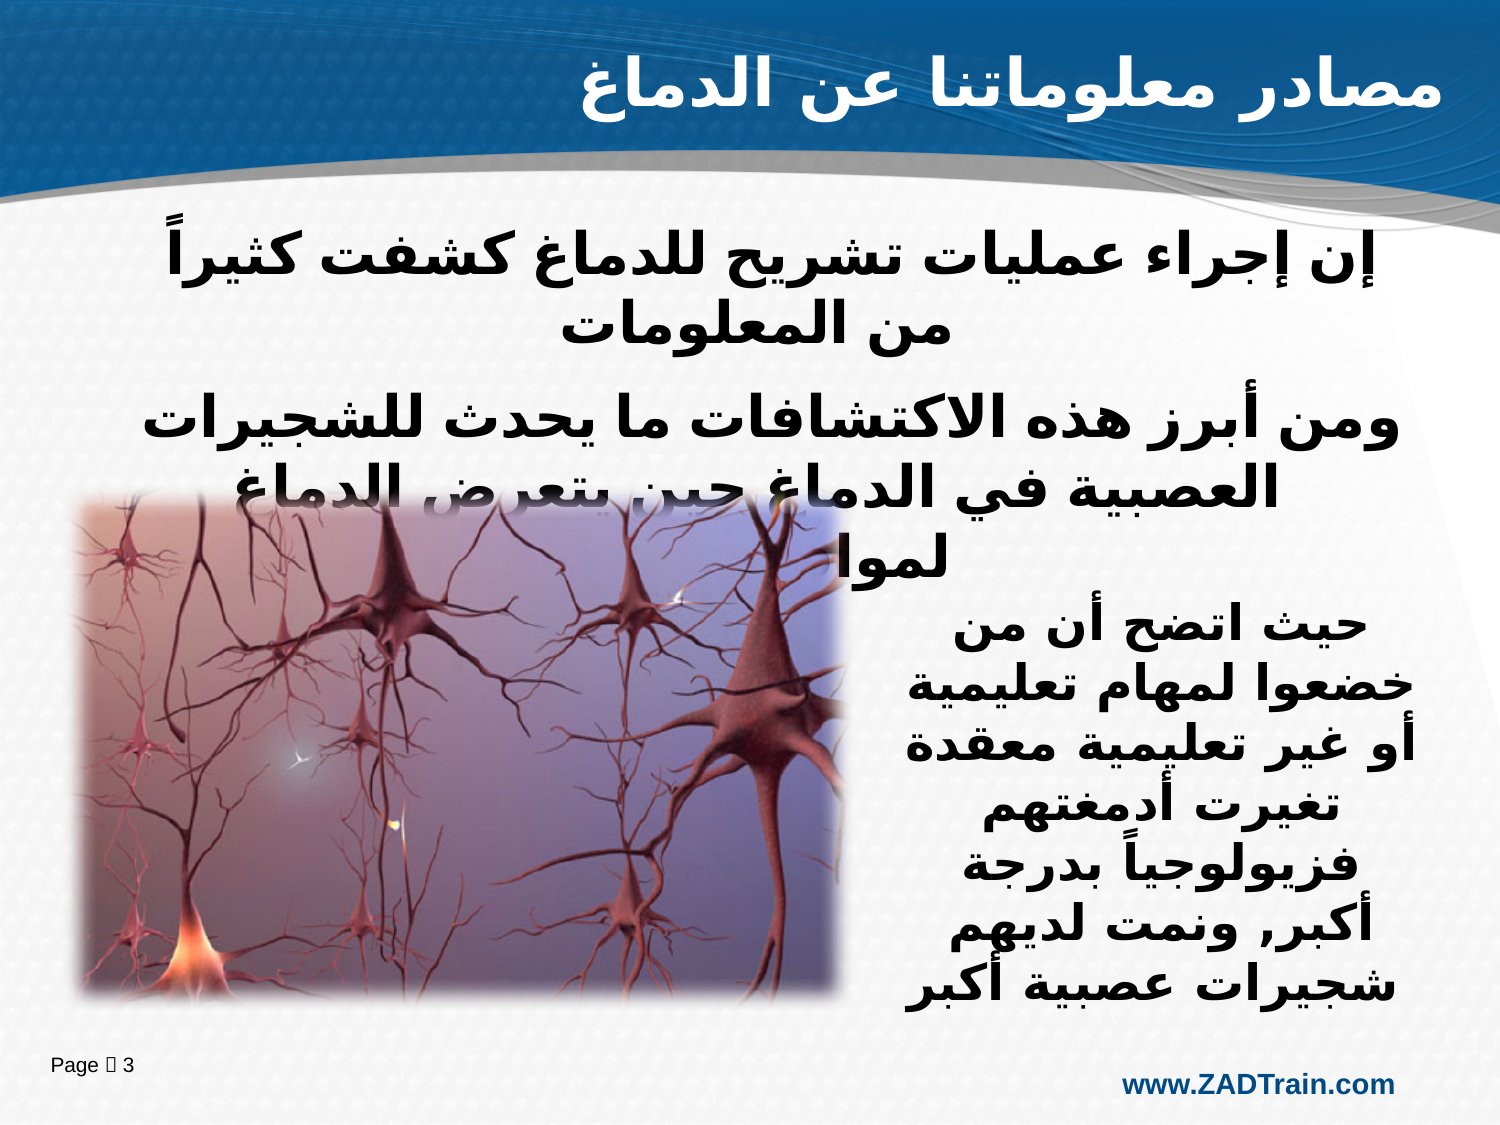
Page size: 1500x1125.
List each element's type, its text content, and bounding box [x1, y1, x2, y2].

text_box حيث اتضح أن من خضعوا لمهام تعليمية أو غير تعليمية معقدة تغيرت أدمغتهم فزيولوجياً بدرجة أكبر, ونمت لديهم شجيرات عصبية أكبر [884, 582, 1439, 1068]
picture [0, 0, 1500, 1125]
title مصادر معلوماتنا عن الدماغ [48, 41, 1448, 148]
list إن إجراء عمليات تشريح للدماغ كشفت كثيراً من المعلومات ومن أبرز هذه الاكتشافات ما يحدث للشجيرات العصبية في الدماغ حين يتعرض الدماغ لمواقف صعبة [134, 215, 1409, 459]
